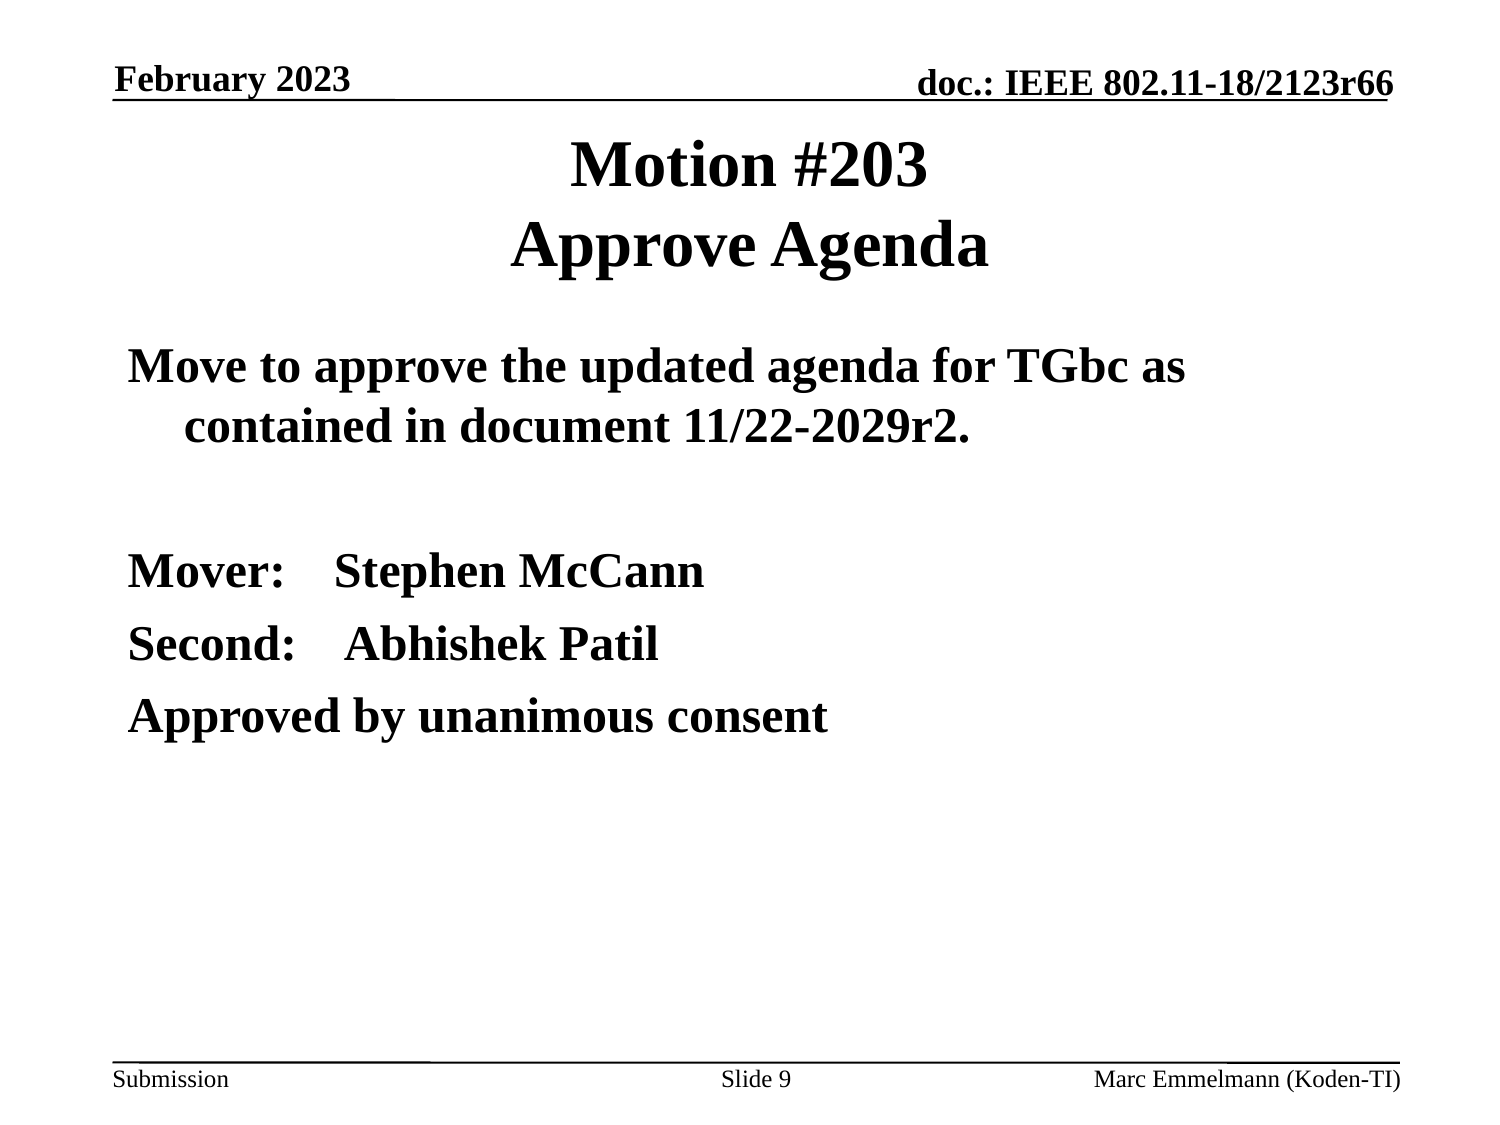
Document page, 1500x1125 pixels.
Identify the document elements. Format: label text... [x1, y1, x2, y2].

footer Marc Emmelmann (Koden-TI) [878, 1061, 1402, 1093]
list Move to approve the updated agenda for TGbc as contained in document 11/22-2029r2. Mover: Stephen McCann Second: Abhishek Patil Approved by unanimous consent [112, 324, 1388, 1000]
title Motion #203 Approve Agenda [112, 112, 1388, 288]
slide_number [114, 54, 423, 100]
slide_number Slide 9 [712, 1061, 800, 1123]
